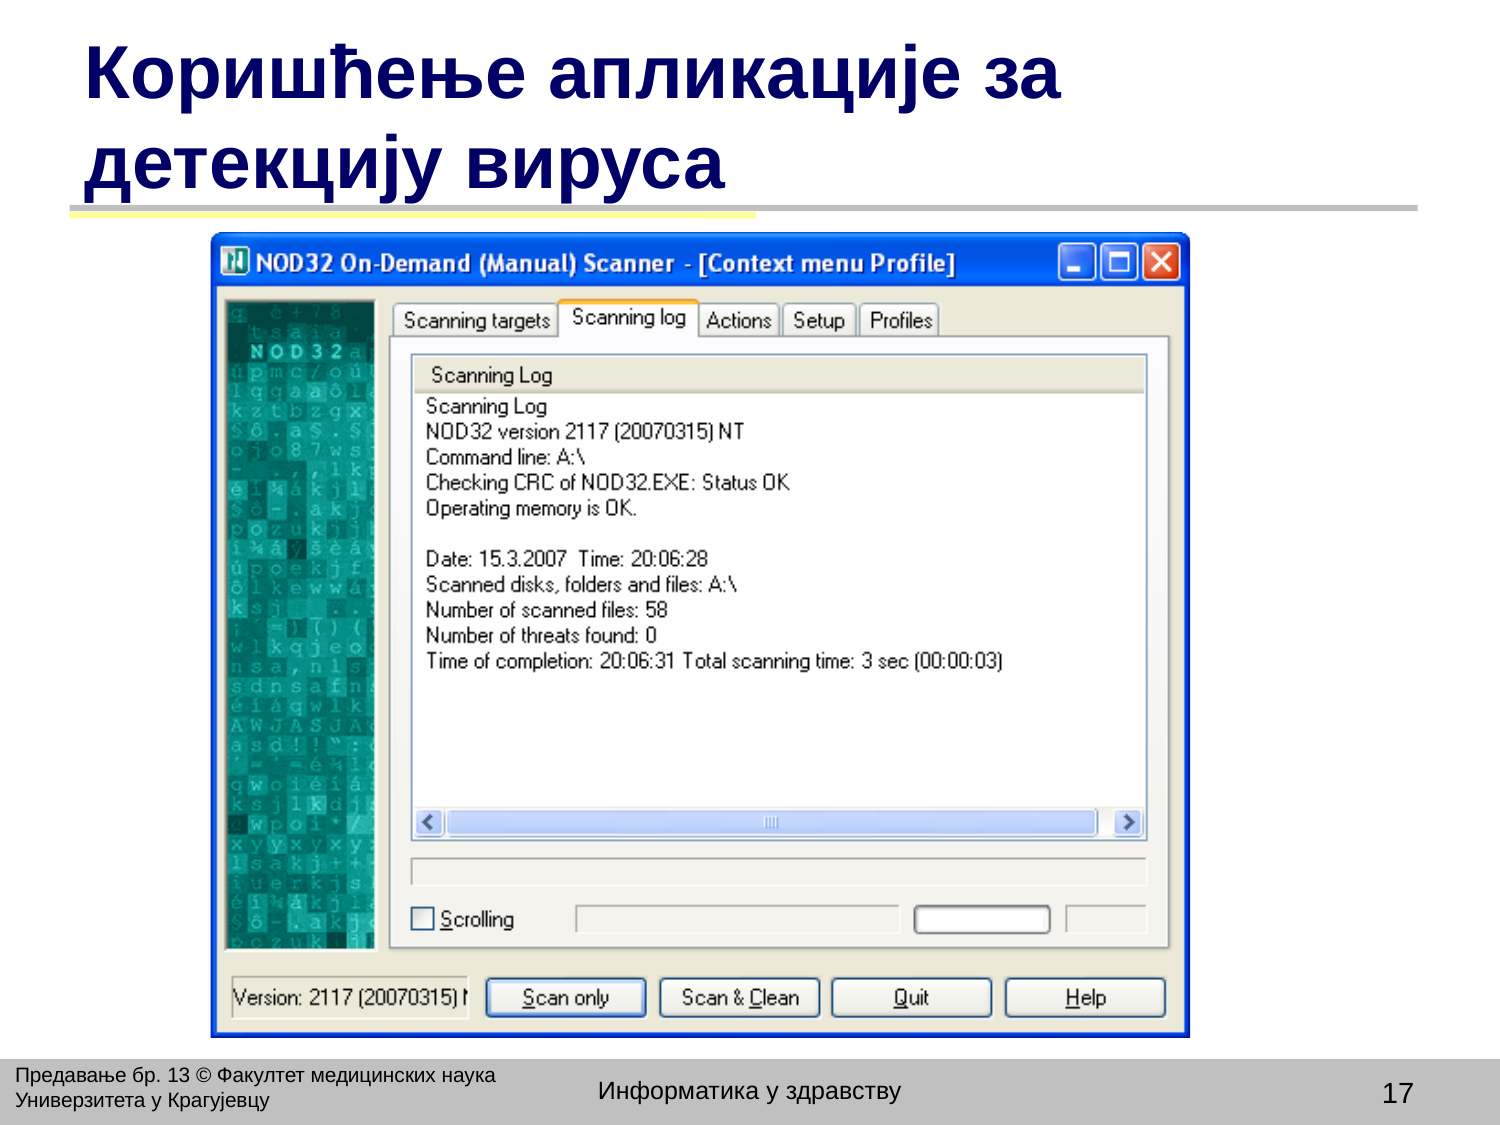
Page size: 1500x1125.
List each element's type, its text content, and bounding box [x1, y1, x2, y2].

footer Информатика у здравству [512, 1066, 988, 1125]
title Коришћење апликације за детекцију вируса [69, 19, 1426, 208]
slide_number 17 [1079, 1066, 1430, 1125]
slide_number Предавање бр. 13 © Факултет медицинских наука Универзитета у Крагујевцу [0, 1053, 617, 1108]
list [210, 232, 1191, 1038]
